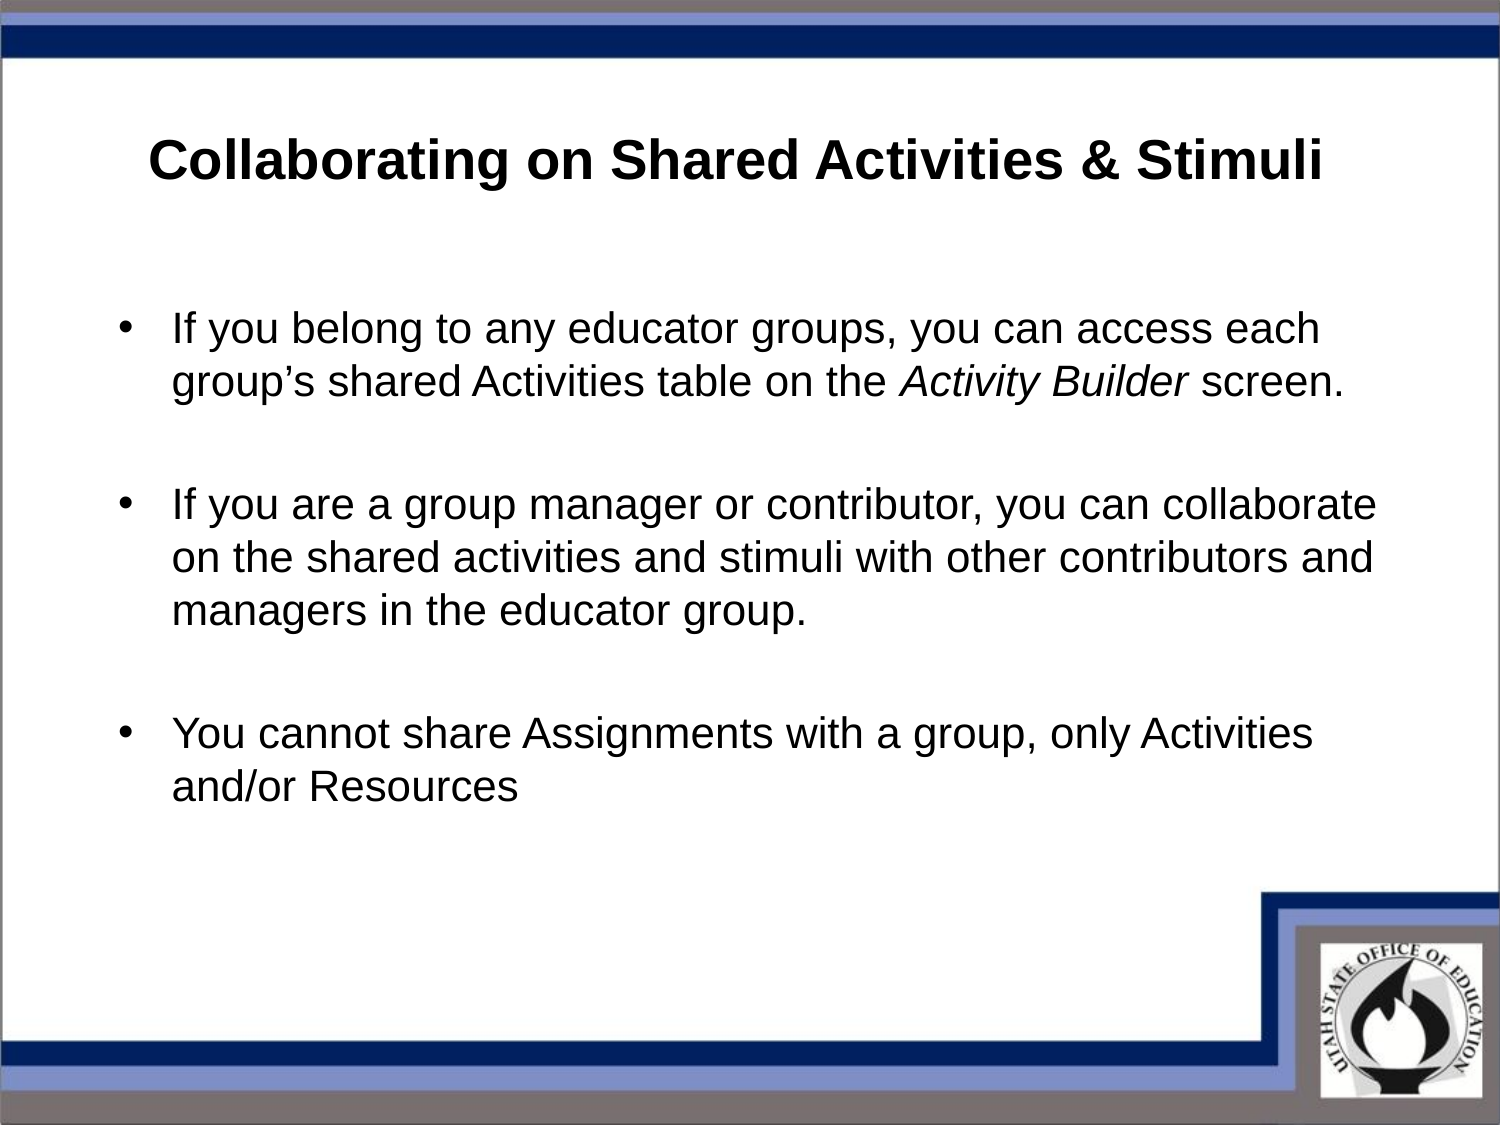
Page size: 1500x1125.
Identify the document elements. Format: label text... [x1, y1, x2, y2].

list If you belong to any educator groups, you can access each group’s shared Activities table on the Activity Builder screen. If you are a group manager or contributor, you can collaborate on the shared activities and stimuli with other contributors and managers in the educator group. You cannot share Assignments with a group, only Activities and/or Resources [103, 292, 1397, 828]
title Collaborating on Shared Activities & Stimuli [97, 112, 1392, 201]
picture [0, 0, 1500, 1125]
